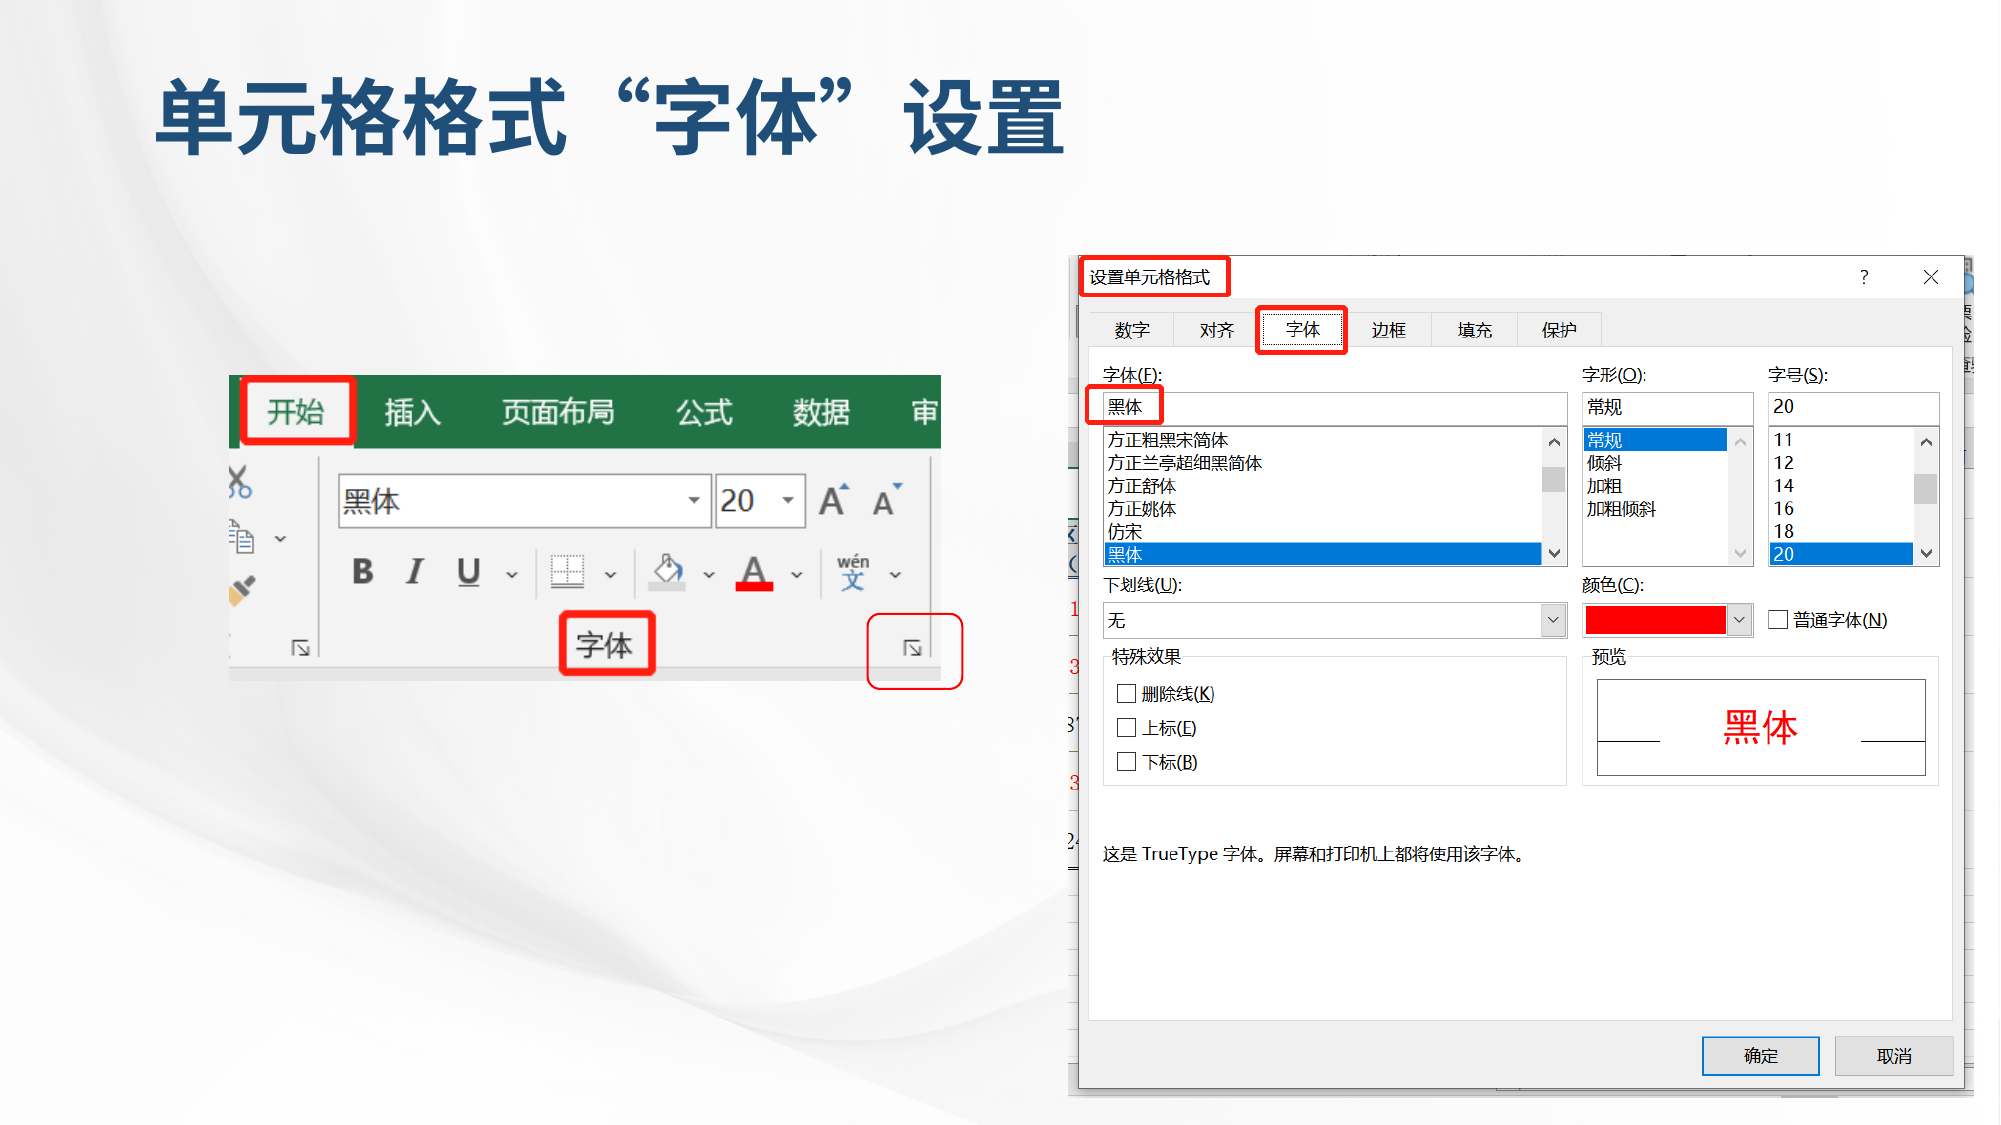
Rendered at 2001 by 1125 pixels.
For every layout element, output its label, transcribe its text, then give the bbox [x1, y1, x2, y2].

title 单元格格式“字体”设置 [137, 59, 1863, 184]
text_box [867, 612, 964, 690]
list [229, 375, 941, 681]
picture [1068, 255, 1974, 1098]
